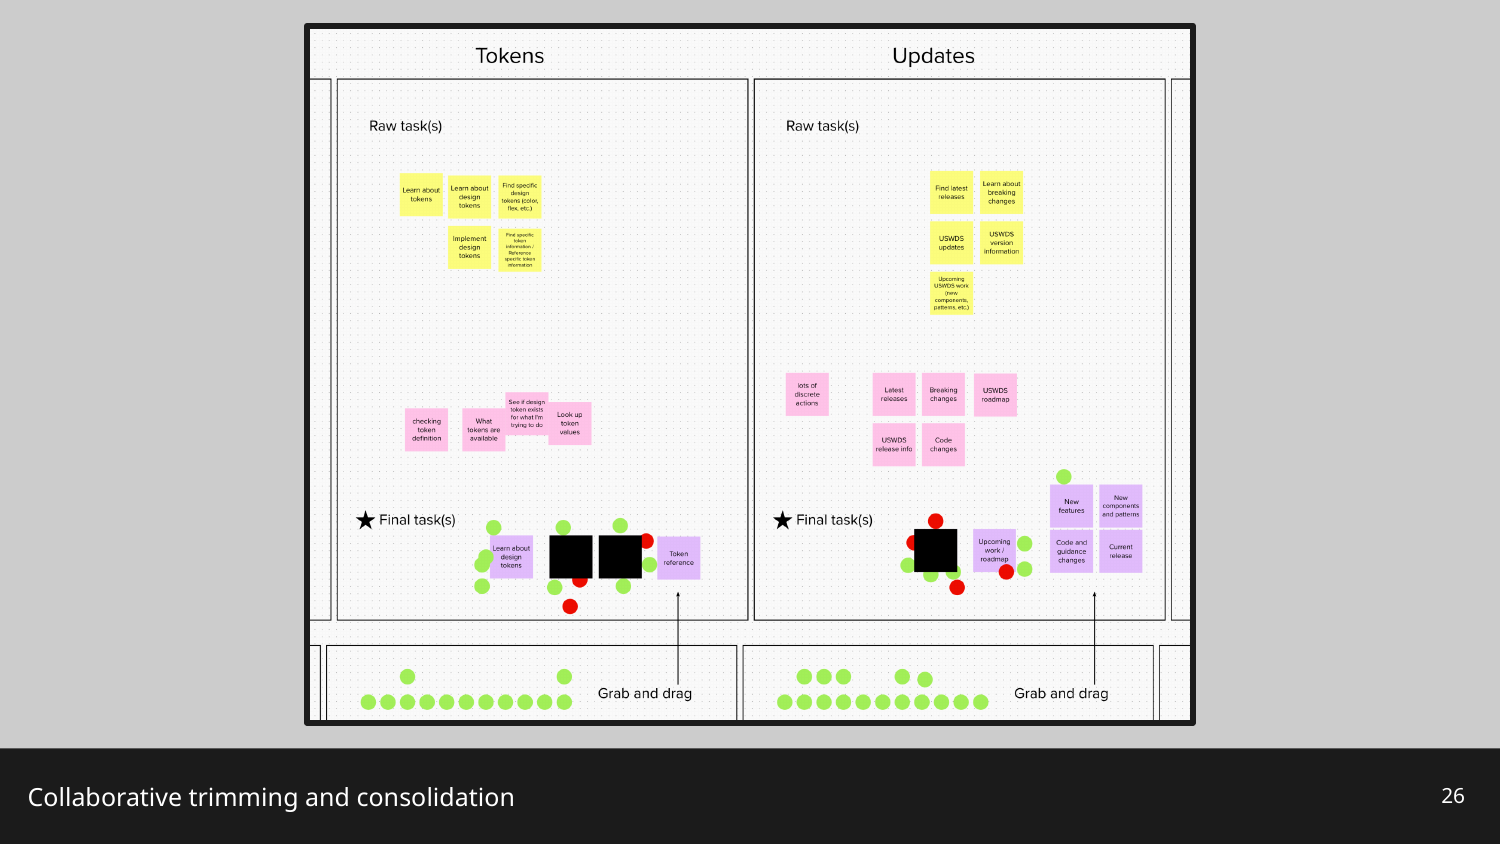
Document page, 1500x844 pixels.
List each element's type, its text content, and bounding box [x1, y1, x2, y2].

slide_number 26 [1389, 764, 1480, 830]
picture [309, 28, 1191, 720]
title Collaborative trimming and consolidation [12, 766, 1355, 844]
text_box [0, 0, 1500, 749]
